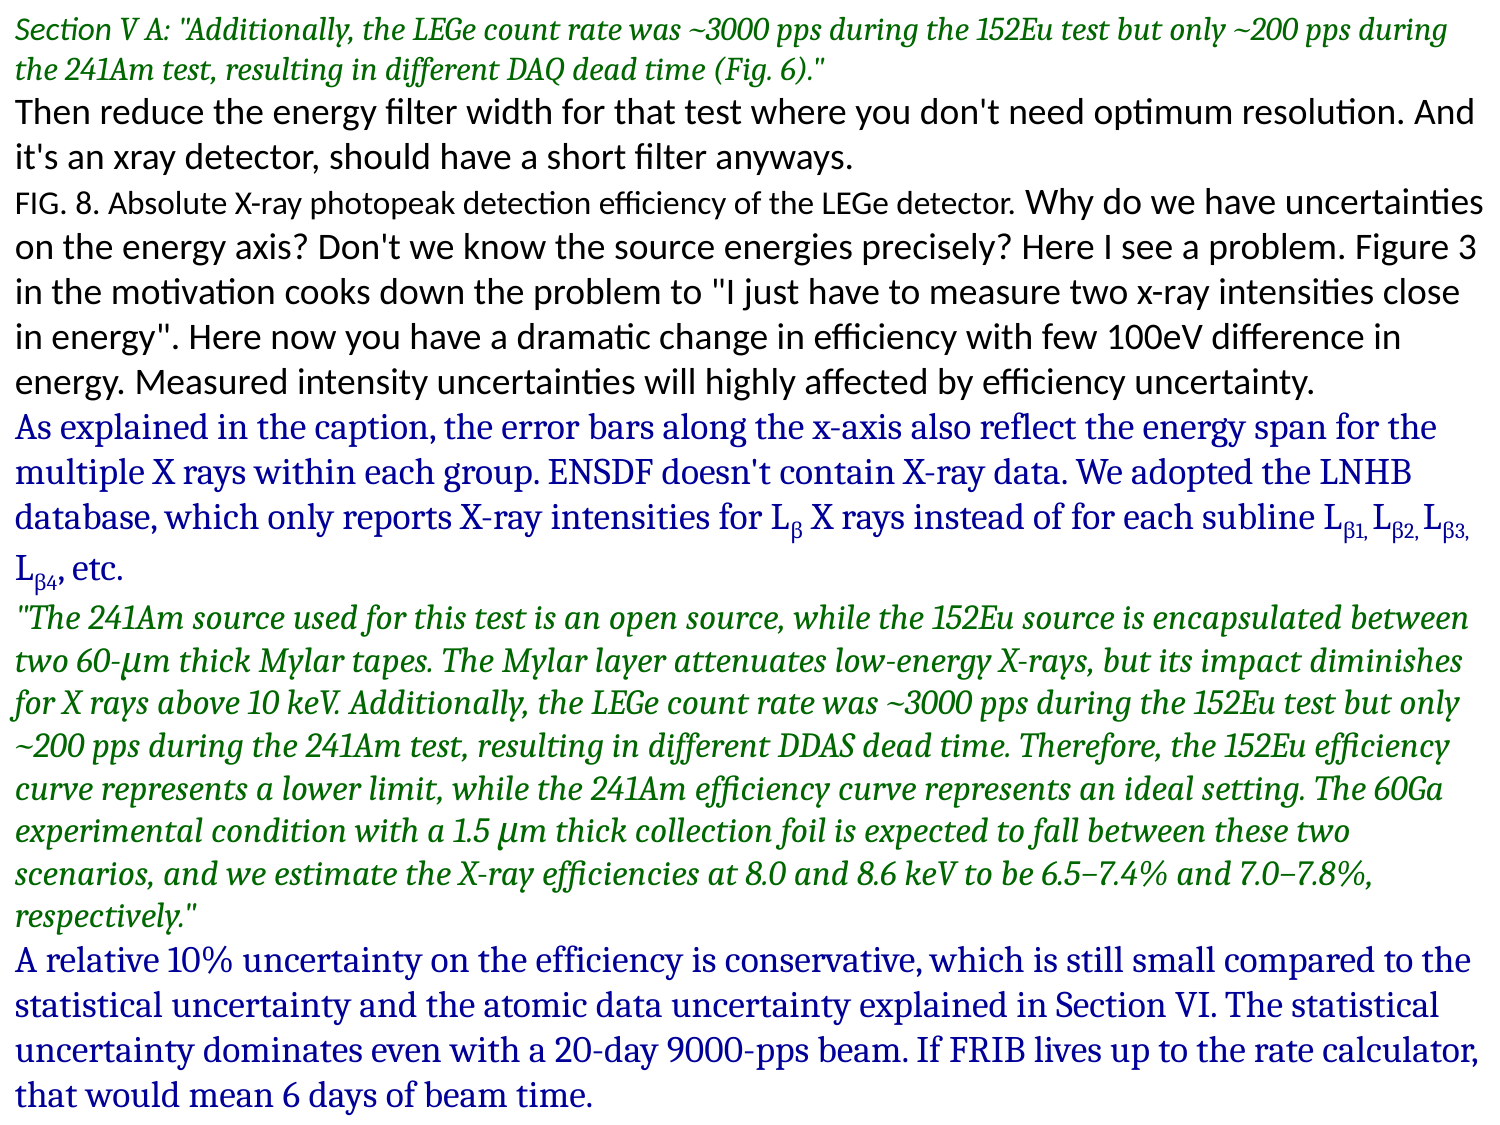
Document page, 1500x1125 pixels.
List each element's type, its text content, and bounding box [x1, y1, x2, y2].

text_box Section V A: "Additionally, the LEGe count rate was ~3000 pps during the 152Eu test but only ~200 pps during the 241Am test, resulting in different DAQ dead time (Fig. 6)." Then reduce the energy filter width for that test where you don't need optimum resolution. And it's an xray detector, should have a short filter anyways. FIG. 8. Absolute X-ray photopeak detection efficiency of the LEGe detector. Why do we have uncertainties on the energy axis? Don't we know the source energies precisely? Here I see a problem. Figure 3 in the motivation cooks down the problem to "I just have to measure two x-ray intensities close in energy". Here now you have a dramatic change in efficiency with few 100eV difference in energy. Measured intensity uncertainties will highly affected by efficiency uncertainty. As explained in the caption, the error bars along the x-axis also reflect the energy span for the multiple X rays within each group. ENSDF doesn't contain X-ray data. We adopted the LNHB database, which only reports X-ray intensities for Lβ X rays instead of for each subline Lβ1, Lβ2, Lβ3, Lβ4, etc. "The 241Am source used for this test is an open source, while the 152Eu source is encapsulated between two 60-μm thick Mylar tapes. The Mylar layer attenuates low-energy X-rays, but its impact diminishes for X rays above 10 keV. Additionally, the LEGe count rate was ~3000 pps during the 152Eu test but only ~200 pps during the 241Am test, resulting in different DDAS dead time. Therefore, the 152Eu efficiency curve represents a lower limit, while the 241Am efficiency curve represents an ideal setting. The 60Ga experimental condition with a 1.5 μm thick collection foil is expected to fall between these two scenarios, and we estimate the X-ray efficiencies at 8.0 and 8.6 keV to be 6.5−7.4% and 7.0−7.8%, respectively." A relative 10% uncertainty on the efficiency is conservative, which is still small compared to the statistical uncertainty and the atomic data uncertainty explained in Section VI. The statistical uncertainty dominates even with a 20-day 9000-pps beam. If FRIB lives up to the rate calculator, that would mean 6 days of beam time. [0, 0, 1500, 1122]
